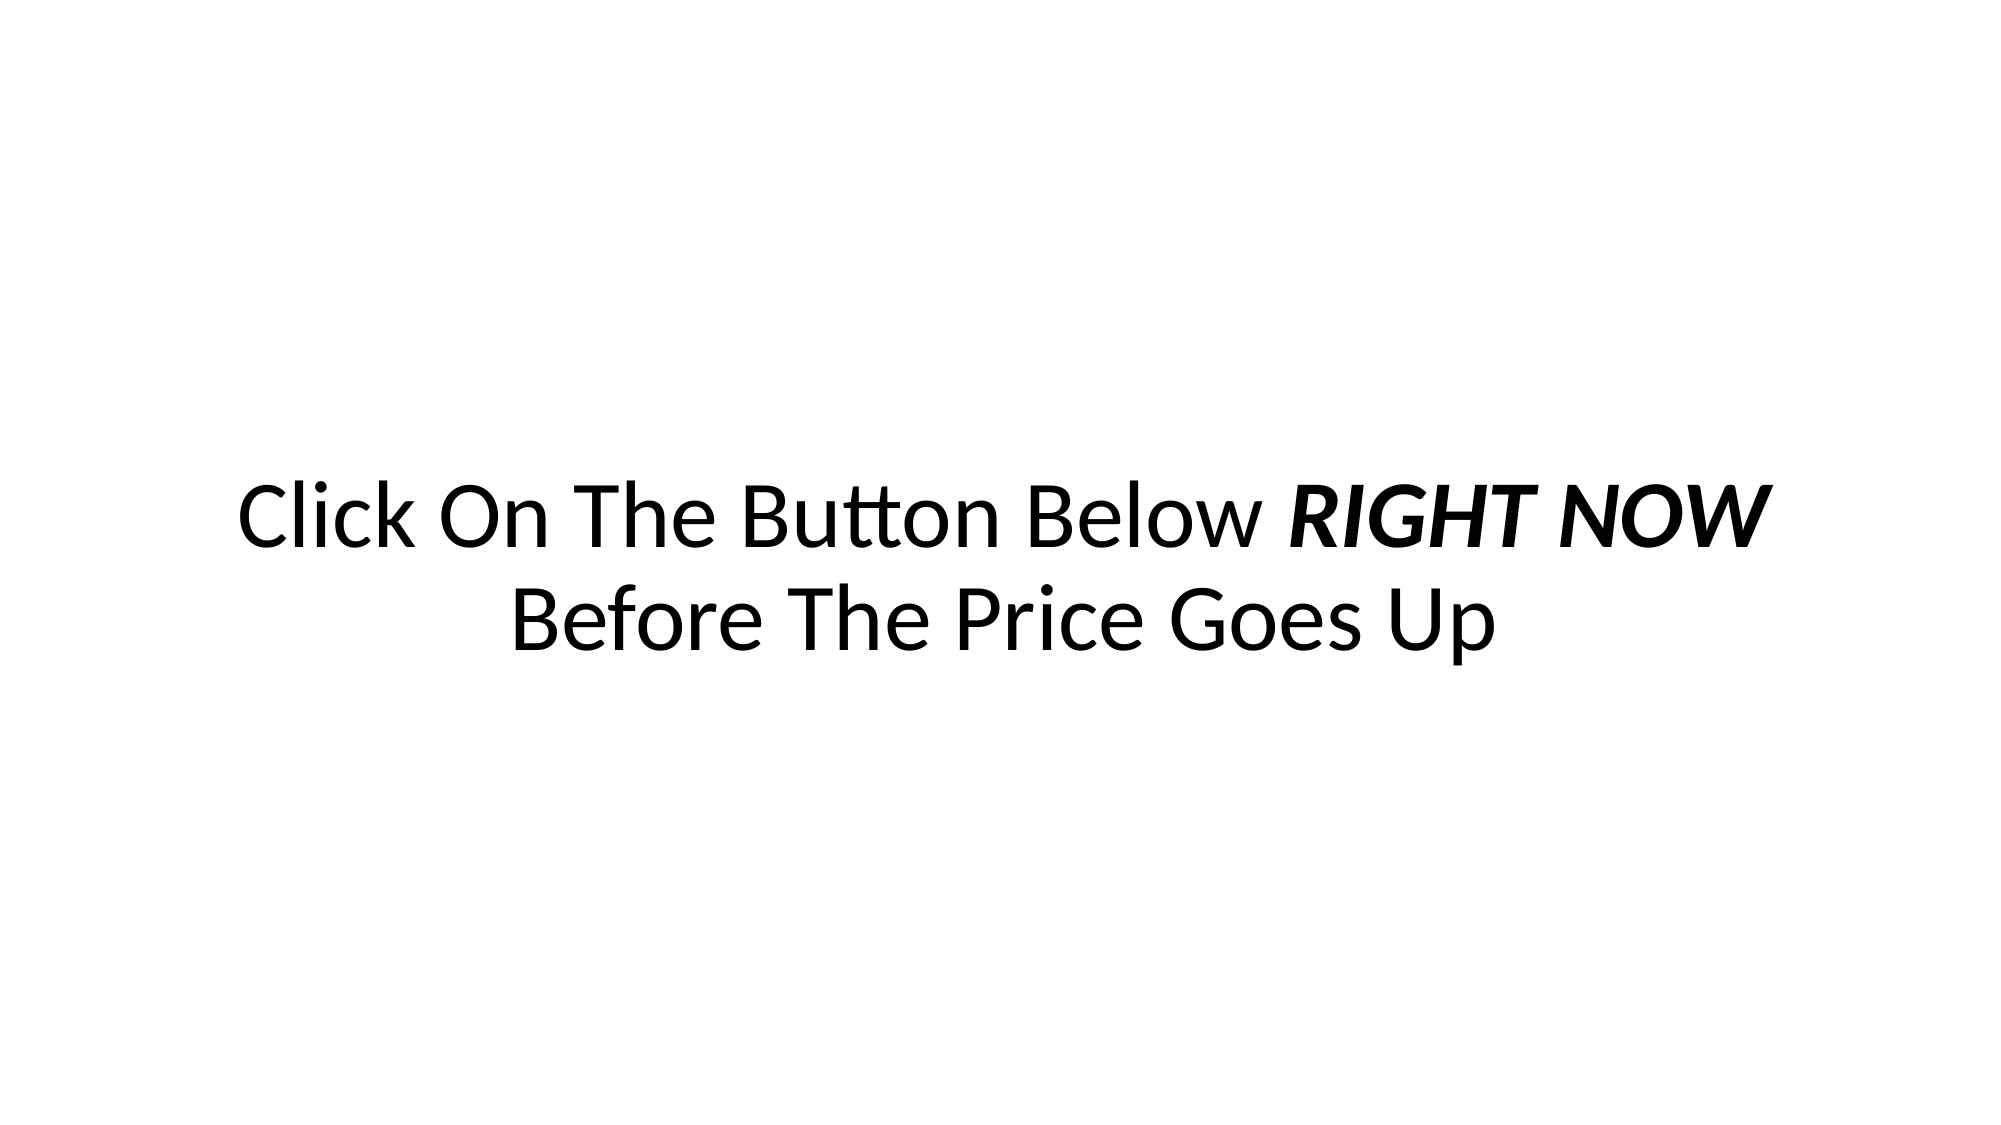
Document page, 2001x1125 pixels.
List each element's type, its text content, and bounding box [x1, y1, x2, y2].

list Click On The Button Below RIGHT NOW Before The Price Goes Up [116, 457, 1892, 825]
